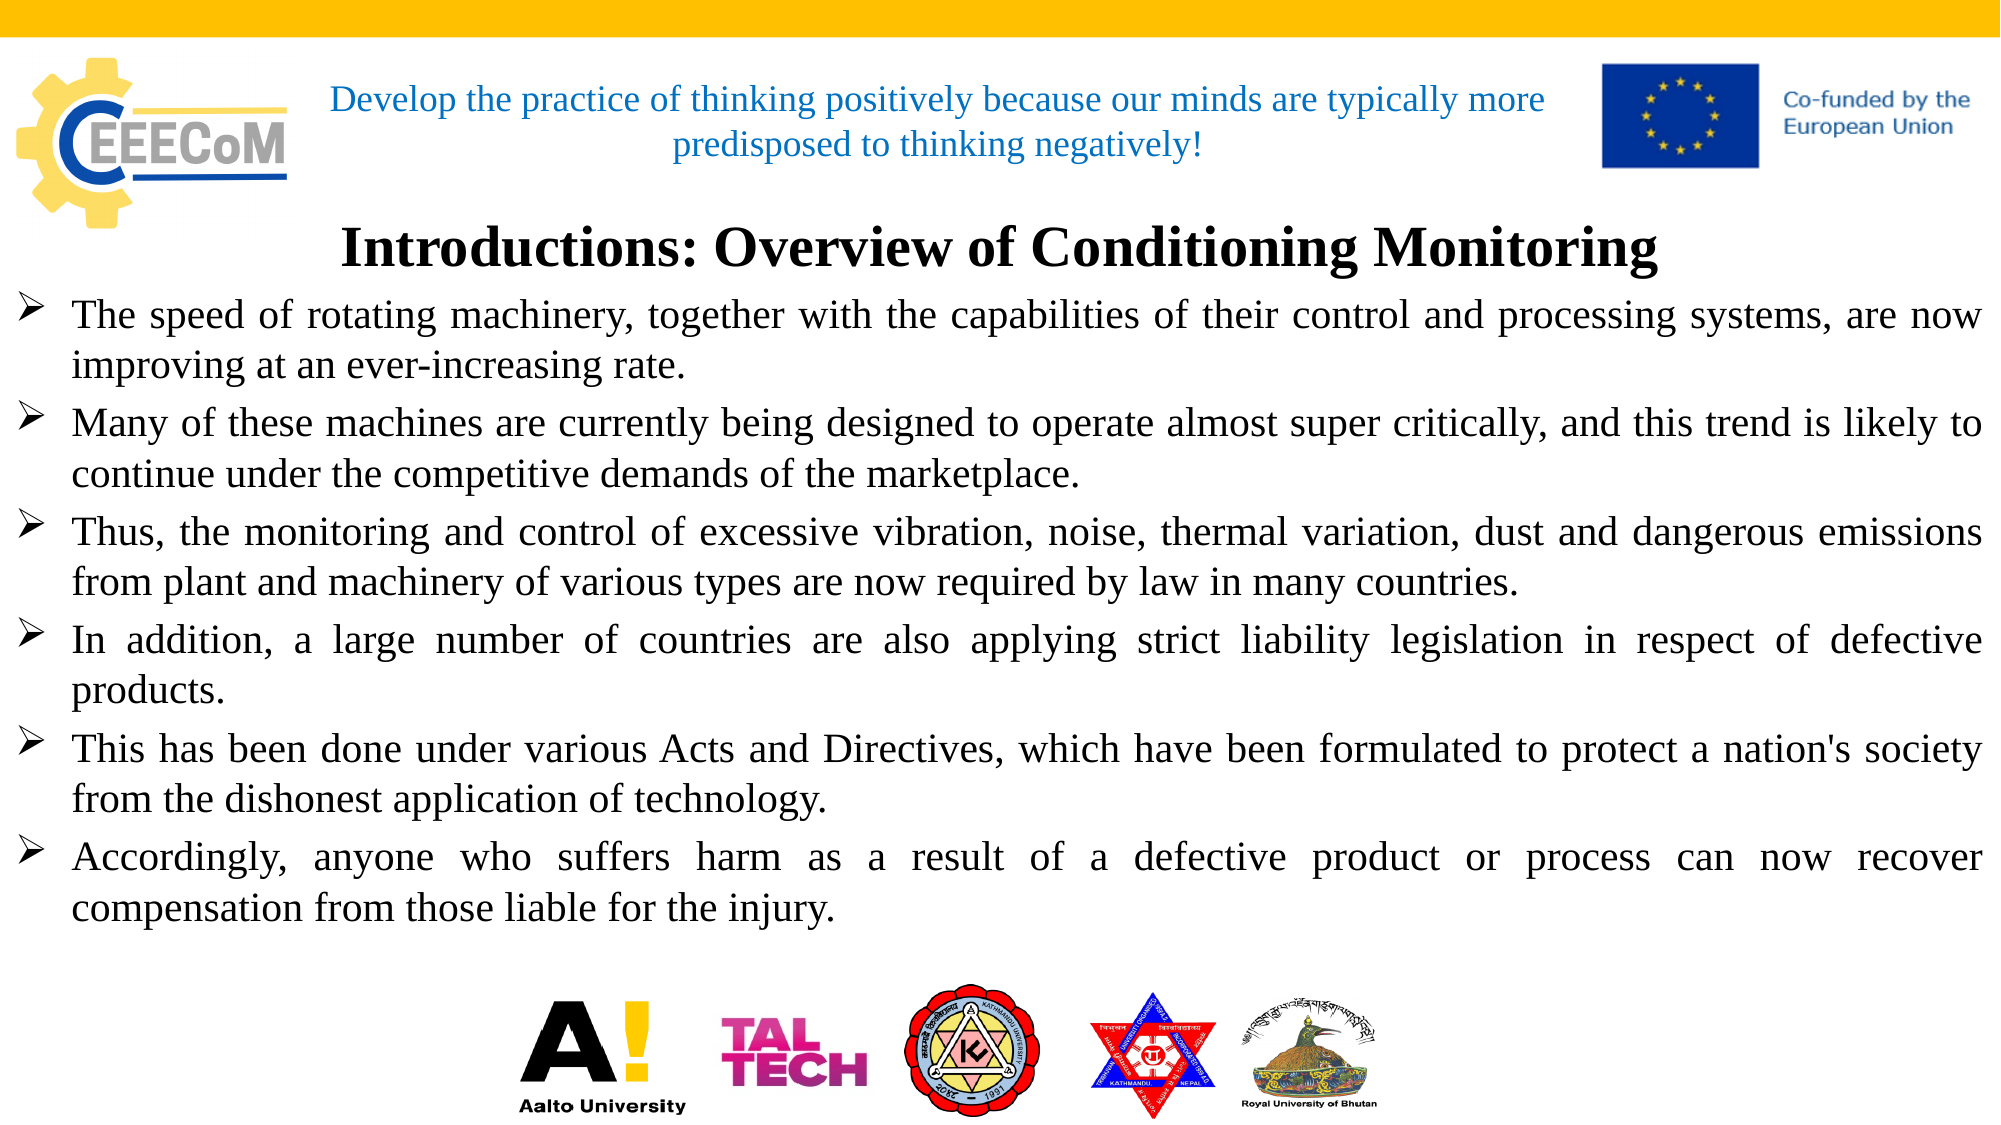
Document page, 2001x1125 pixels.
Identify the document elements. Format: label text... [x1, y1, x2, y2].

picture [512, 984, 1382, 1125]
list Introductions: Overview of Conditioning Monitoring The speed of rotating machinery, together with the capabilities of their control and processing systems, are now improving at an ever-increasing rate. Many of these machines are currently being designed to operate almost super critically, and this trend is likely to continue under the competitive demands of the marketplace. Thus, the monitoring and control of excessive vibration, noise, thermal variation, dust and dangerous emissions from plant and machinery of various types are now required by law in many countries. In addition, a large number of countries are also applying strict liability legislation in respect of defective products. This has been done under various Acts and Directives, which have been formulated to protect a nation's society from the dishonest application of technology. Accordingly, anyone who suffers harm as a result of a defective product or process can now recover compensation from those liable for the injury. [0, 201, 2000, 975]
picture [11, 50, 299, 201]
title Develop the practice of thinking positively because our minds are typically more predisposed to thinking negatively! [312, 37, 1565, 201]
picture [1595, 46, 2000, 181]
